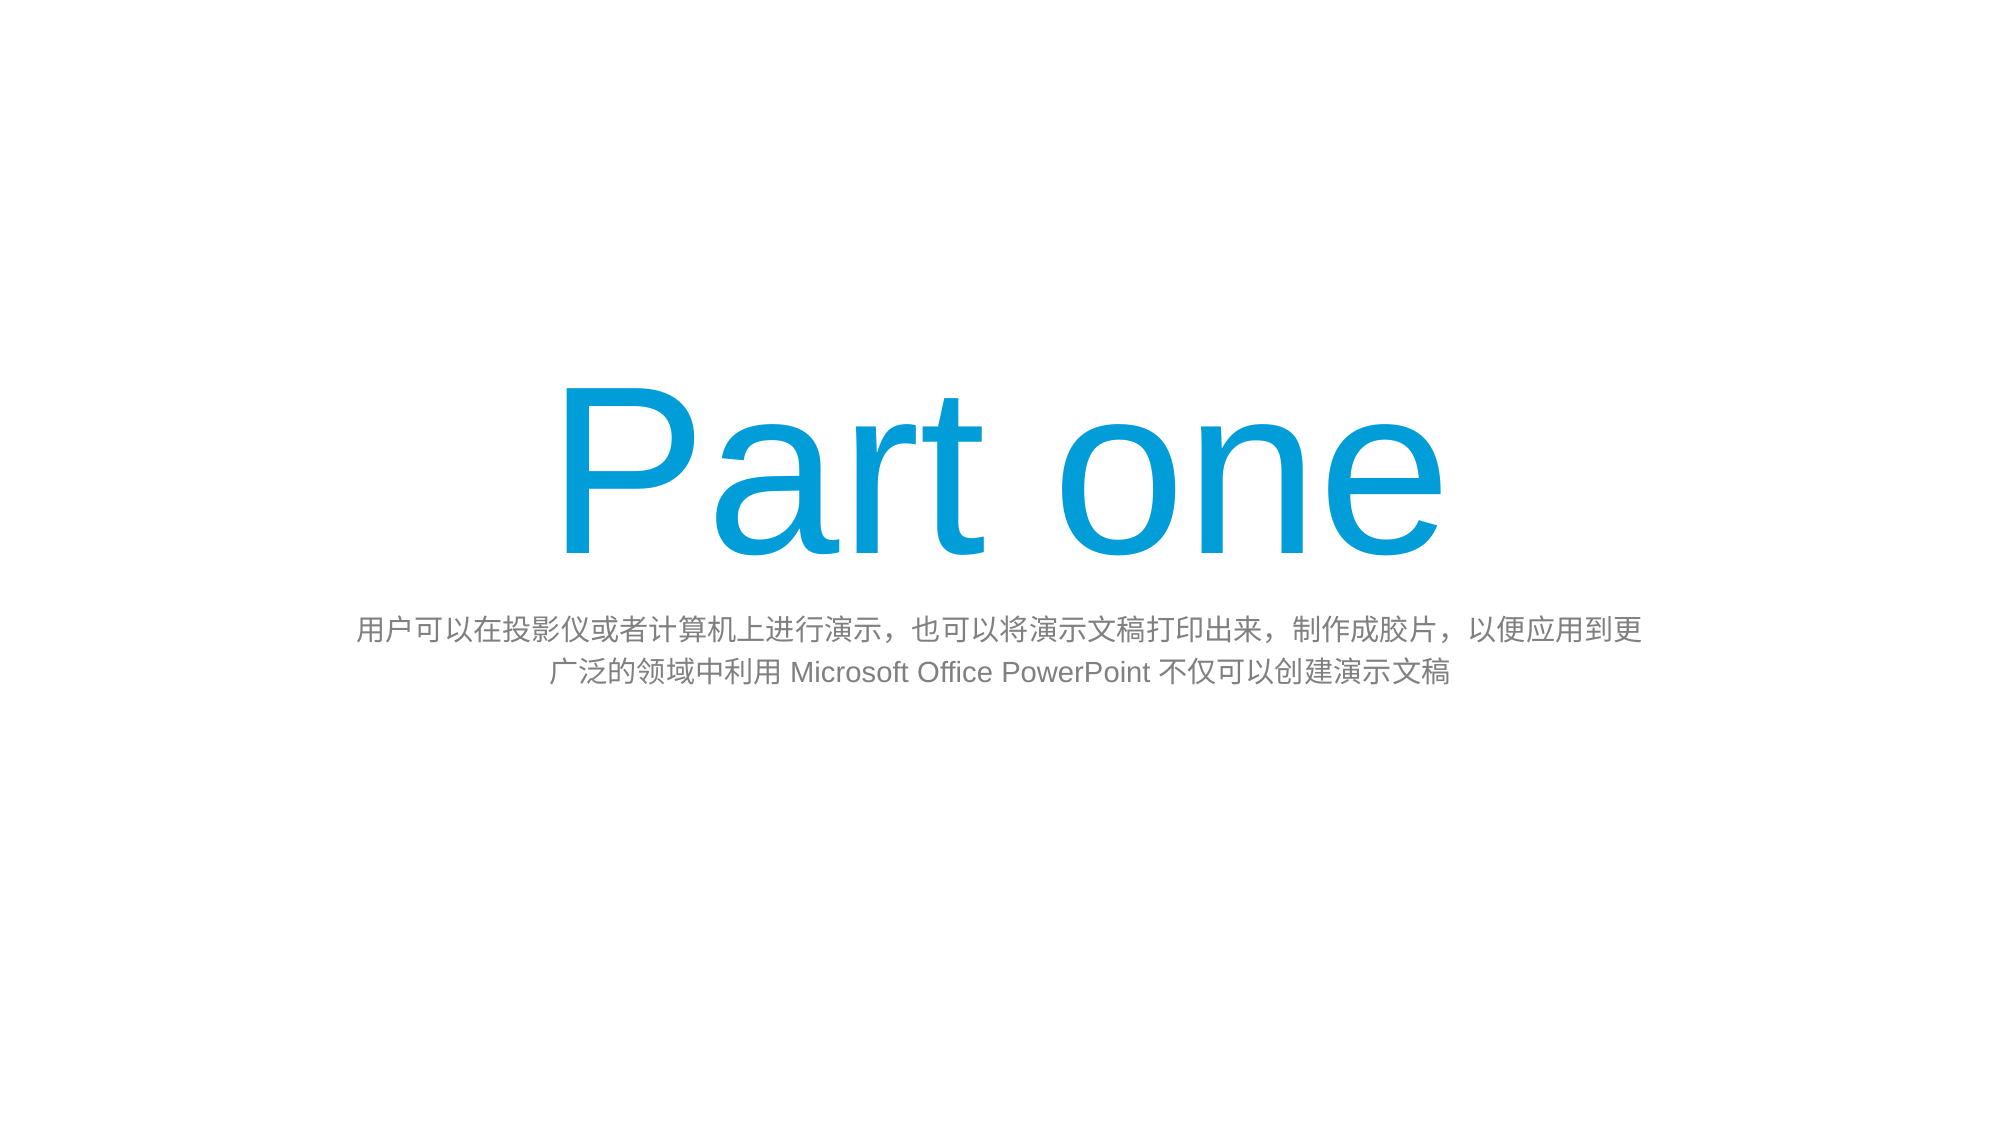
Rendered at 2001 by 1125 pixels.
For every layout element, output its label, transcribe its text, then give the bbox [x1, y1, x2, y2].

text_box Part one [389, 306, 1611, 597]
text_box 用户可以在投影仪或者计算机上进行演示，也可以将演示文稿打印出来，制作成胶片，以便应用到更广泛的领域中利用Microsoft Office PowerPoint不仅可以创建演示文稿 [331, 597, 1669, 696]
